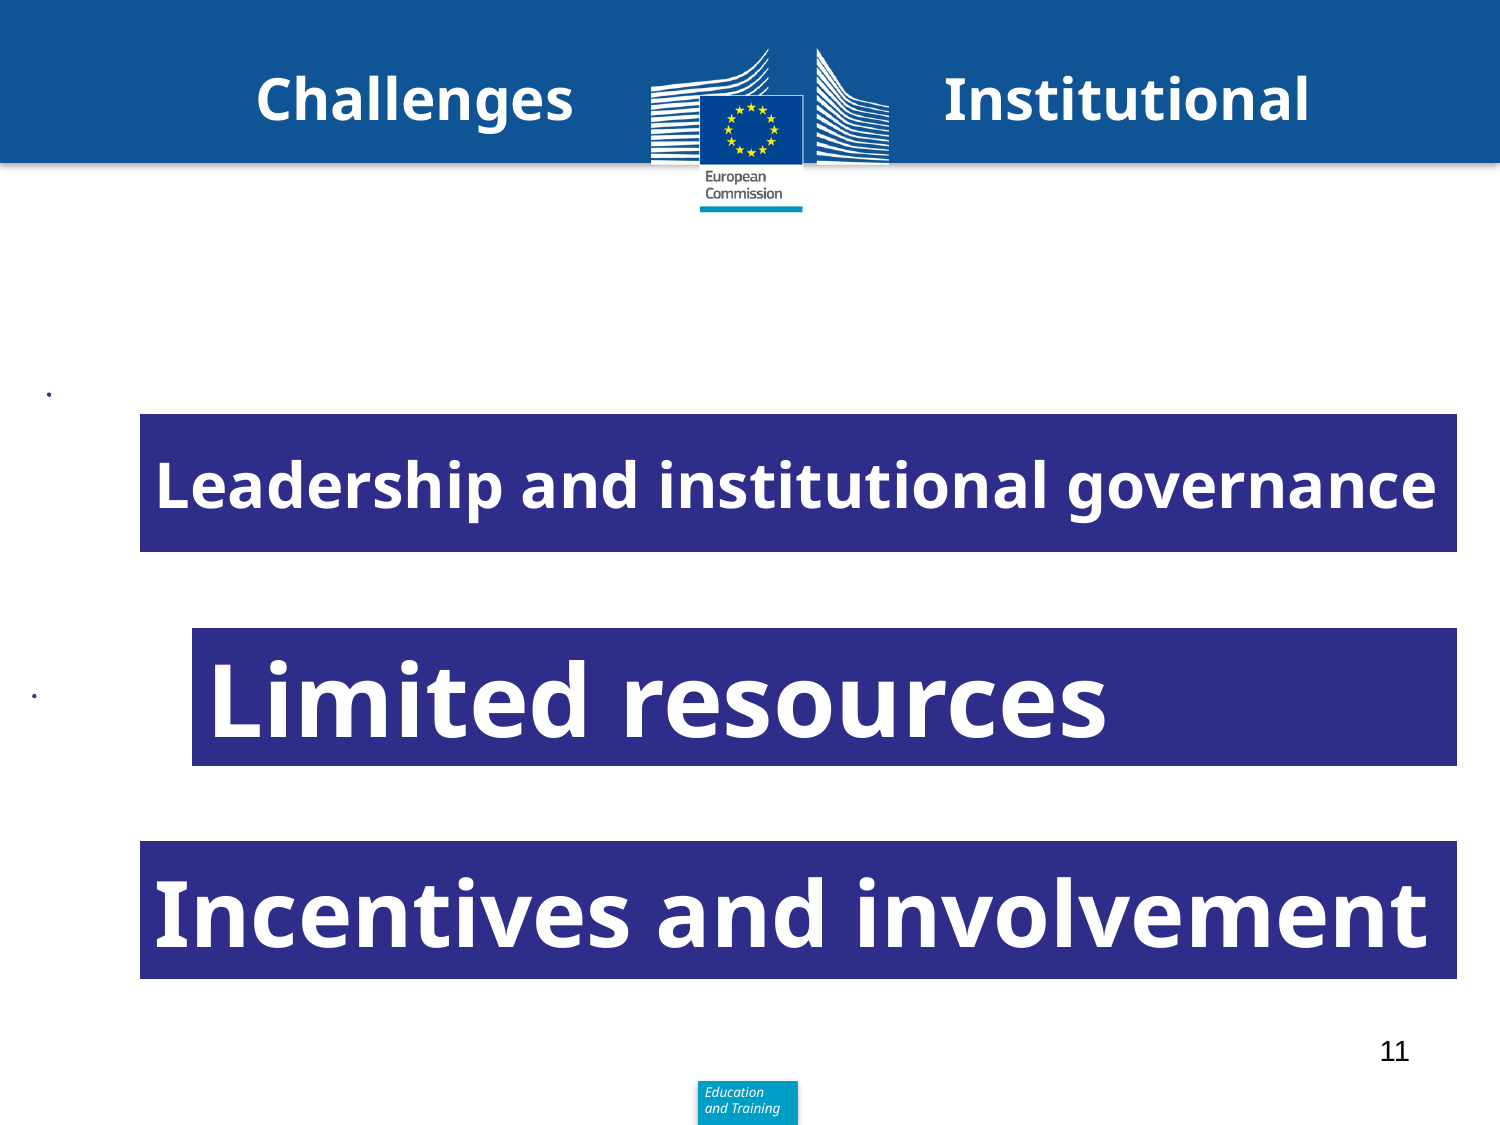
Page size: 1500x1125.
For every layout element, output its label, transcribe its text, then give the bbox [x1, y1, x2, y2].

picture [651, 126, 889, 213]
text_box Challenges Institutional [29, 54, 1500, 126]
slide_number 11 [1074, 1024, 1426, 1103]
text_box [29, 278, 1459, 991]
picture [651, 48, 889, 54]
